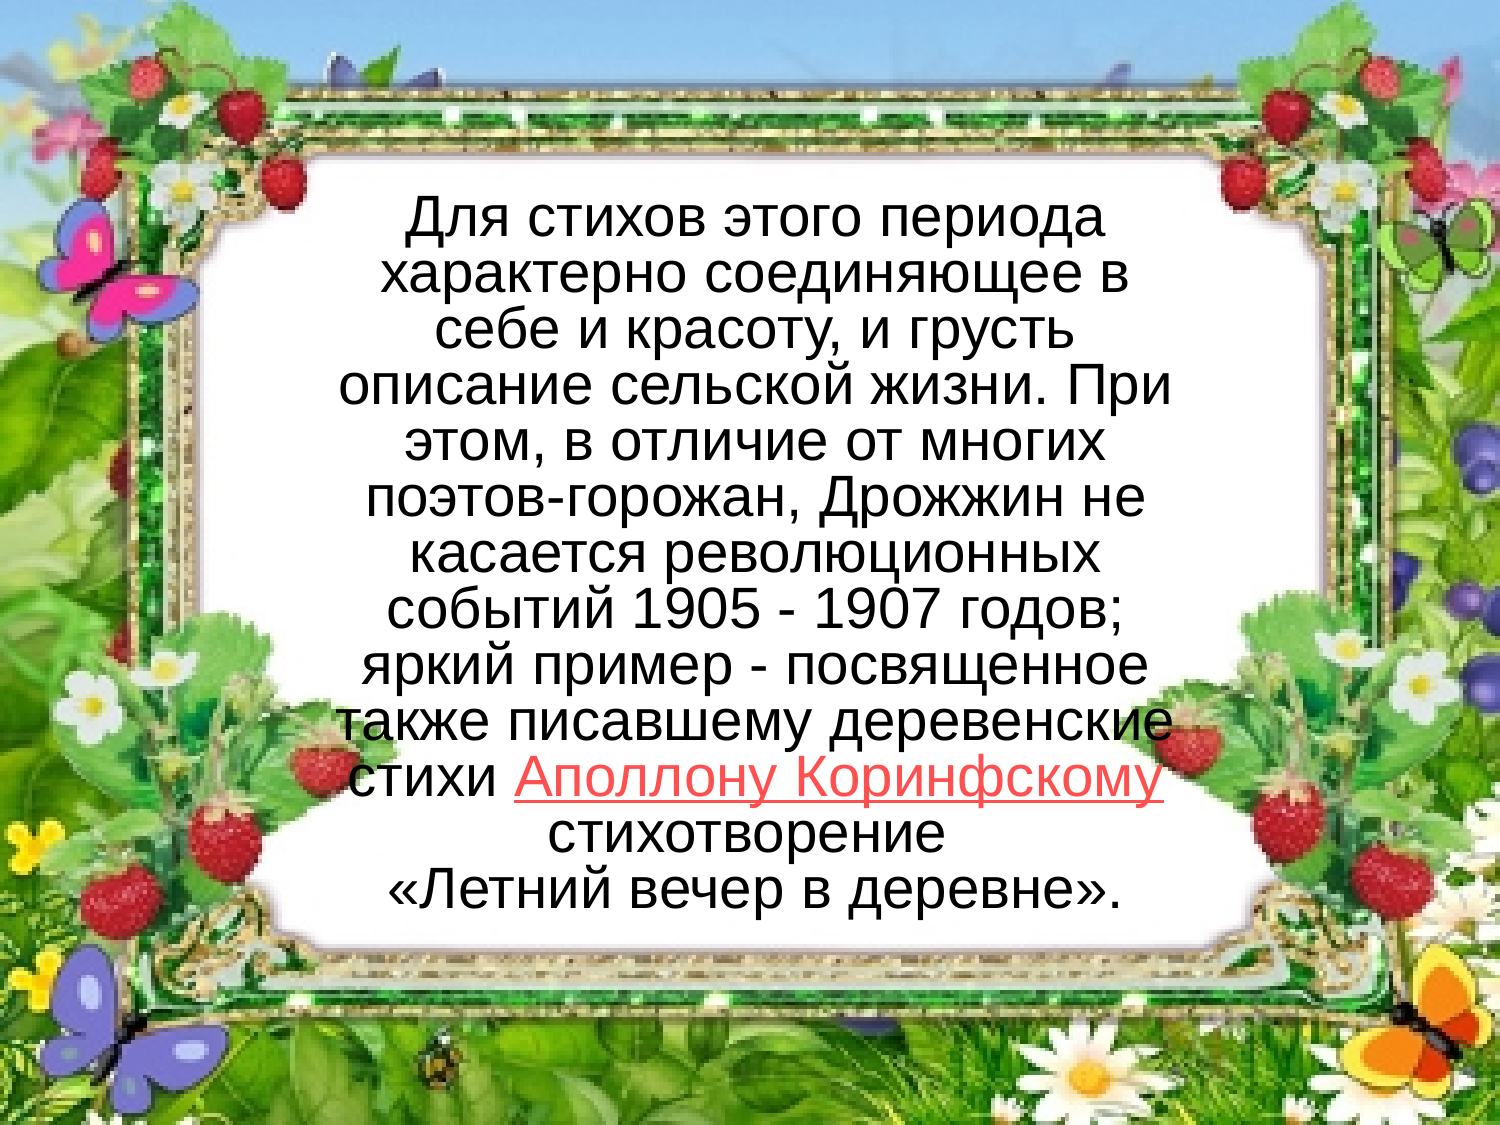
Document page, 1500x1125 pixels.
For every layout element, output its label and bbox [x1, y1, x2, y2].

list [0, 0, 1500, 1125]
